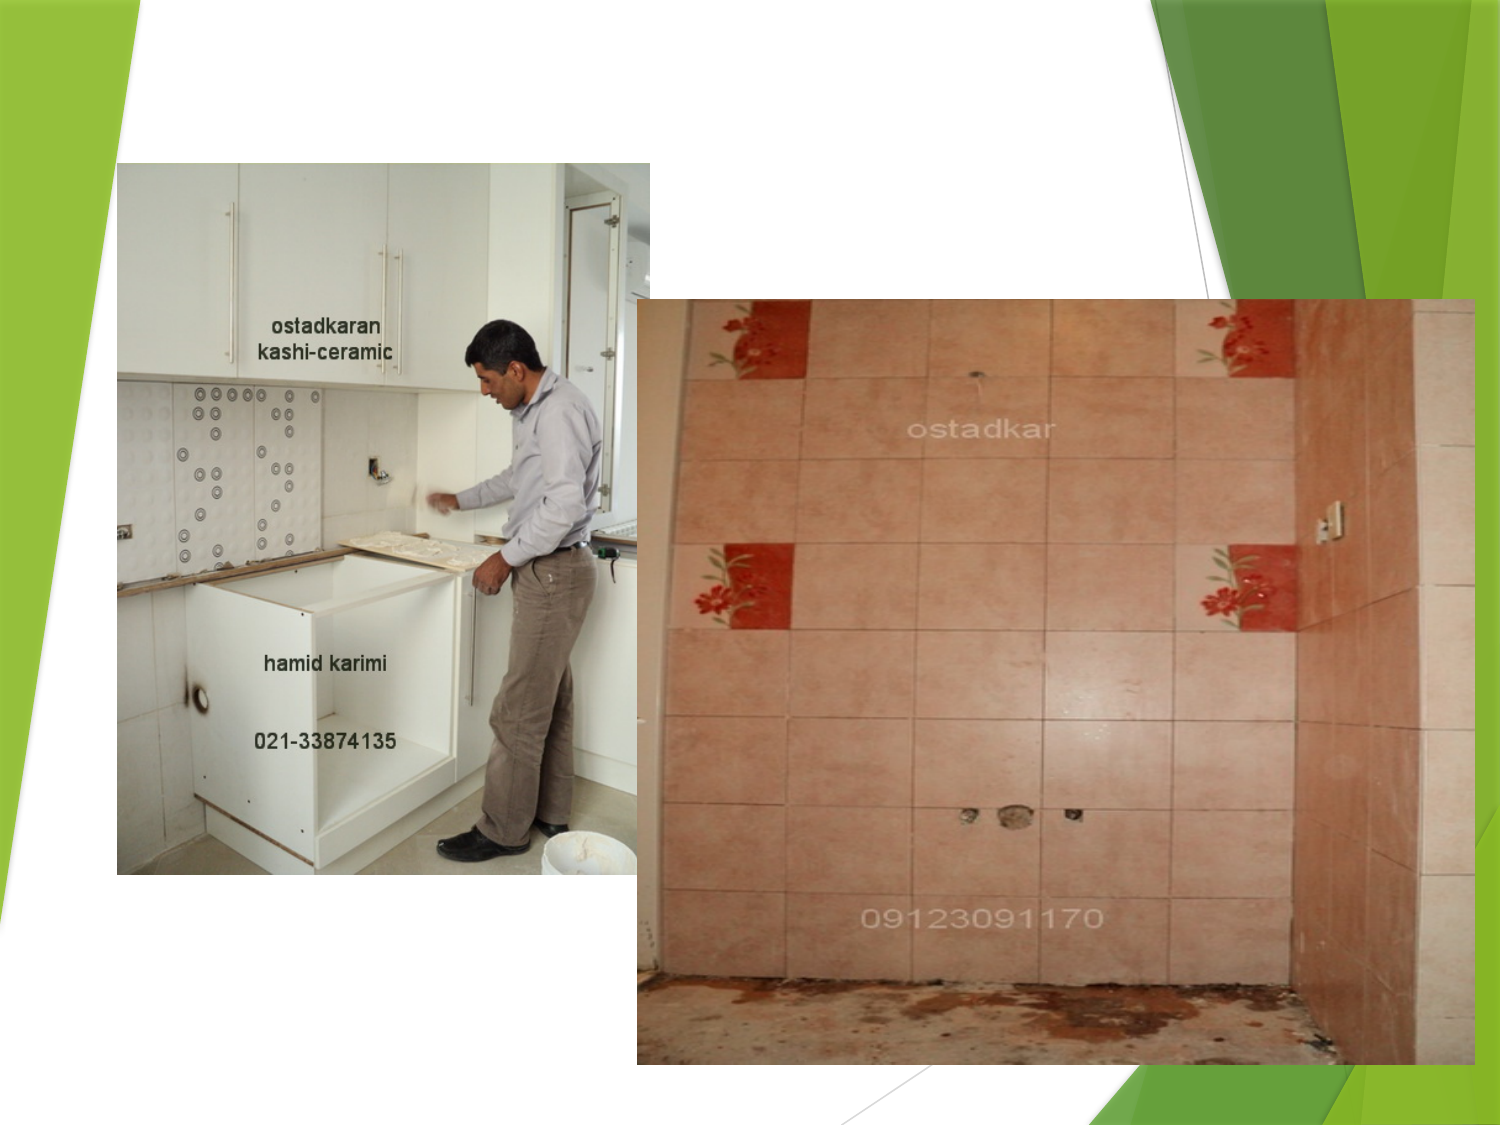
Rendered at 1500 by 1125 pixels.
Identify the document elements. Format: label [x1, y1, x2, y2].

picture [116, 163, 1476, 1066]
